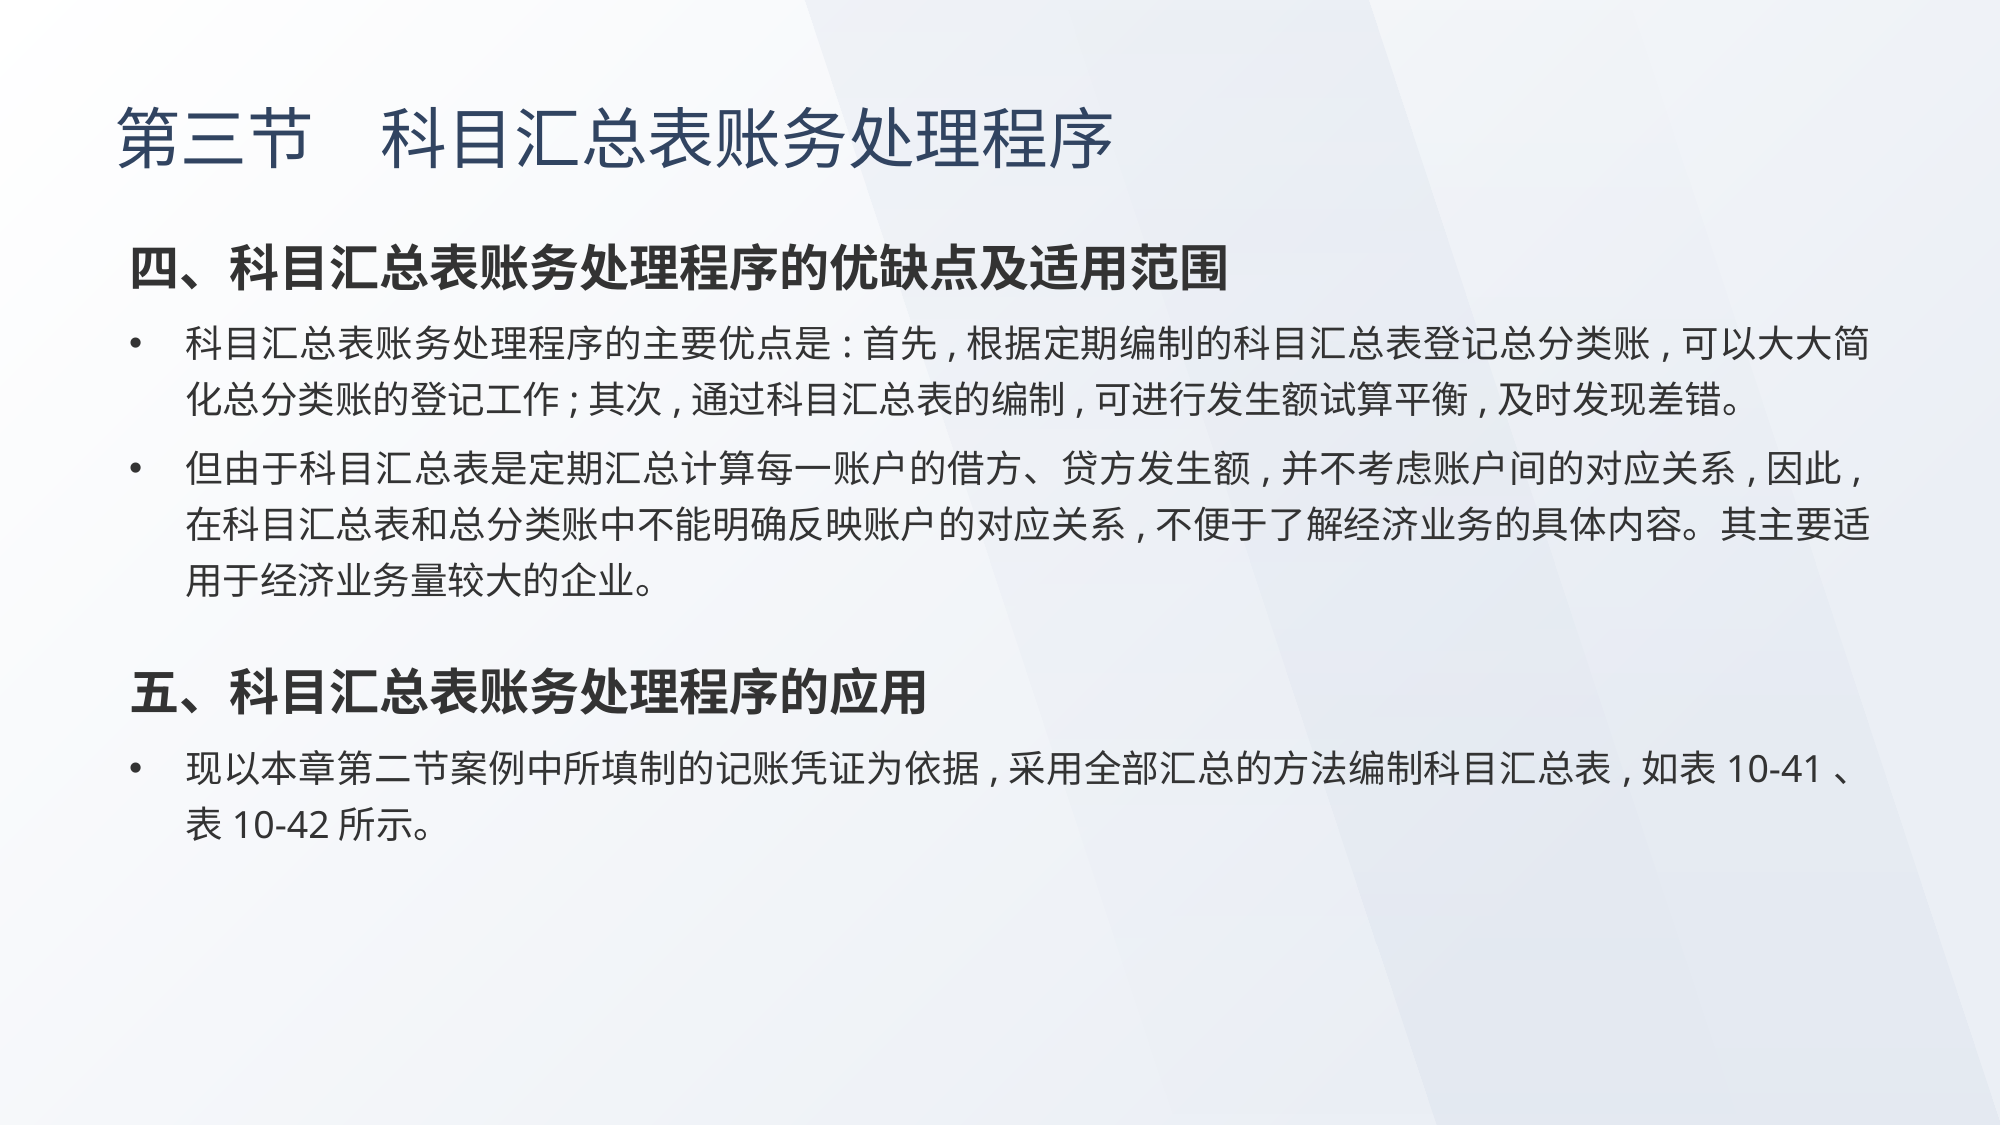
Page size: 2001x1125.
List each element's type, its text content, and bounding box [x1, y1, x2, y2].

title 第三节 科目汇总表账务处理程序 [114, 59, 1886, 178]
text_box 四、科目汇总表账务处理程序的优缺点及适用范围 科目汇总表账务处理程序的主要优点是:首先,根据定期编制的科目汇总表登记总分类账,可以大大简化总分类账的登记工作;其次,通过科目汇总表的编制,可进行发生额试算平衡,及时发现差错。 但由于科目汇总表是定期汇总计算每一账户的借方、贷方发生额,并不考虑账户间的对应关系,因此,在科目汇总表和总分类账中不能明确反映账户的对应关系,不便于了解经济业务的具体内容。其主要适用于经济业务量较大的企业。 五、科目汇总表账务处理程序的应用 现以本章第二节案例中所填制的记账凭证为依据,采用全部汇总的方法编制科目汇总表,如表10-41、表10-42所示。 [114, 213, 1886, 1013]
